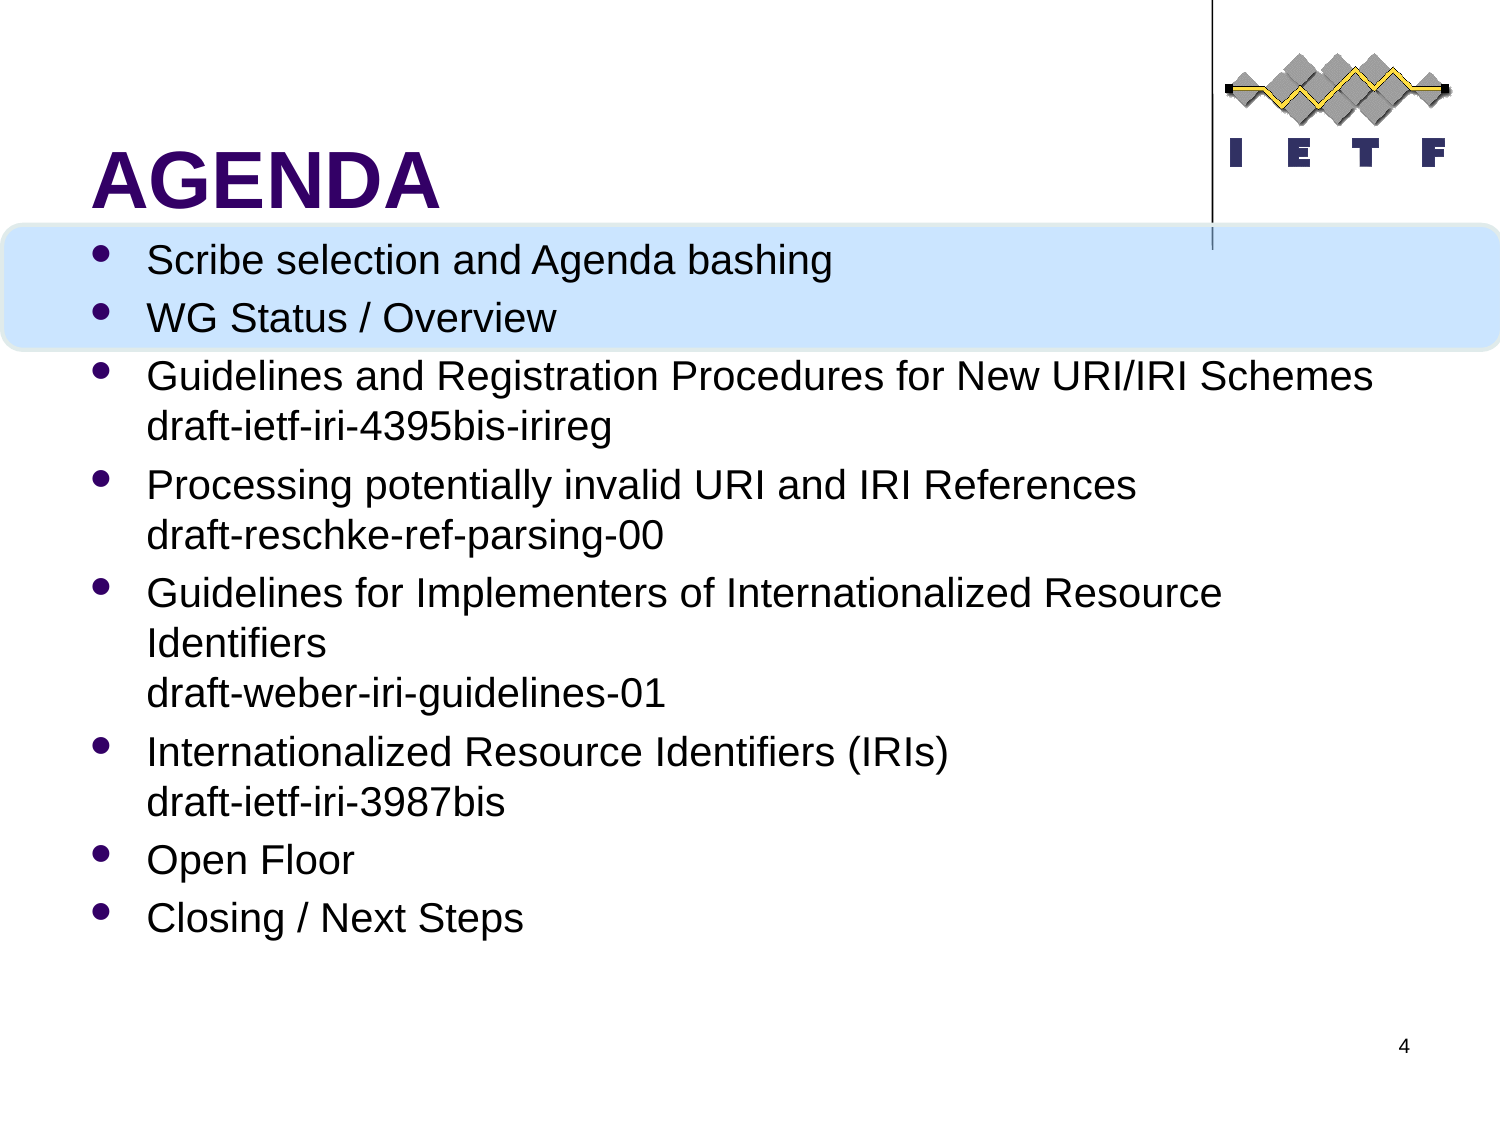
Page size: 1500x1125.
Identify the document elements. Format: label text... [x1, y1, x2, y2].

slide_number 4 [1074, 1024, 1426, 1101]
text_box [0, 222, 1500, 352]
picture [1212, 37, 1463, 181]
title AGENDA [74, 19, 1201, 222]
list Scribe selection and Agenda bashing WG Status / Overview Guidelines and Registration Procedures for New URI/IRI Schemes draft-ietf-iri-4395bis-irireg Processing potentially invalid URI and IRI References draft-reschke-ref-parsing-00 Guidelines for Implementers of Internationalized Resource Identifiers draft-weber-iri-guidelines-01 Internationalized Resource Identifiers (IRIs) draft-ietf-iri-3987bis Open Floor Closing / Next Steps [74, 224, 1426, 1125]
